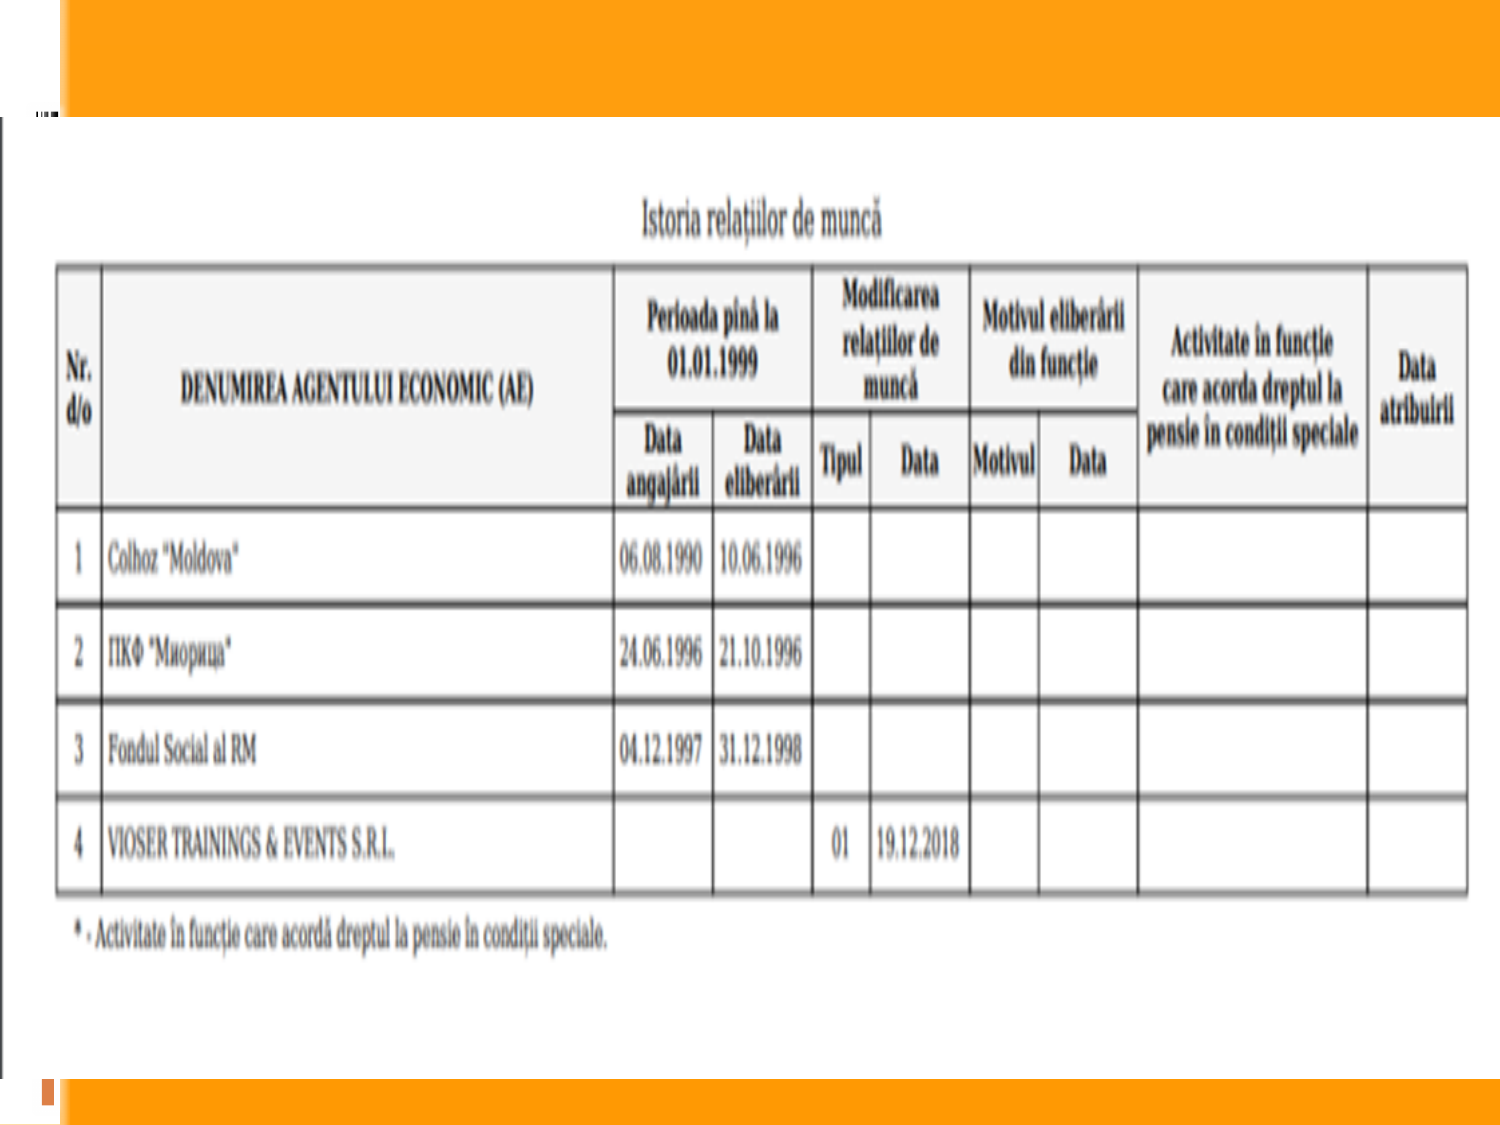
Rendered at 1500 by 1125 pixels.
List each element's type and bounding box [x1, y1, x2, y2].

list [0, 116, 1500, 1079]
